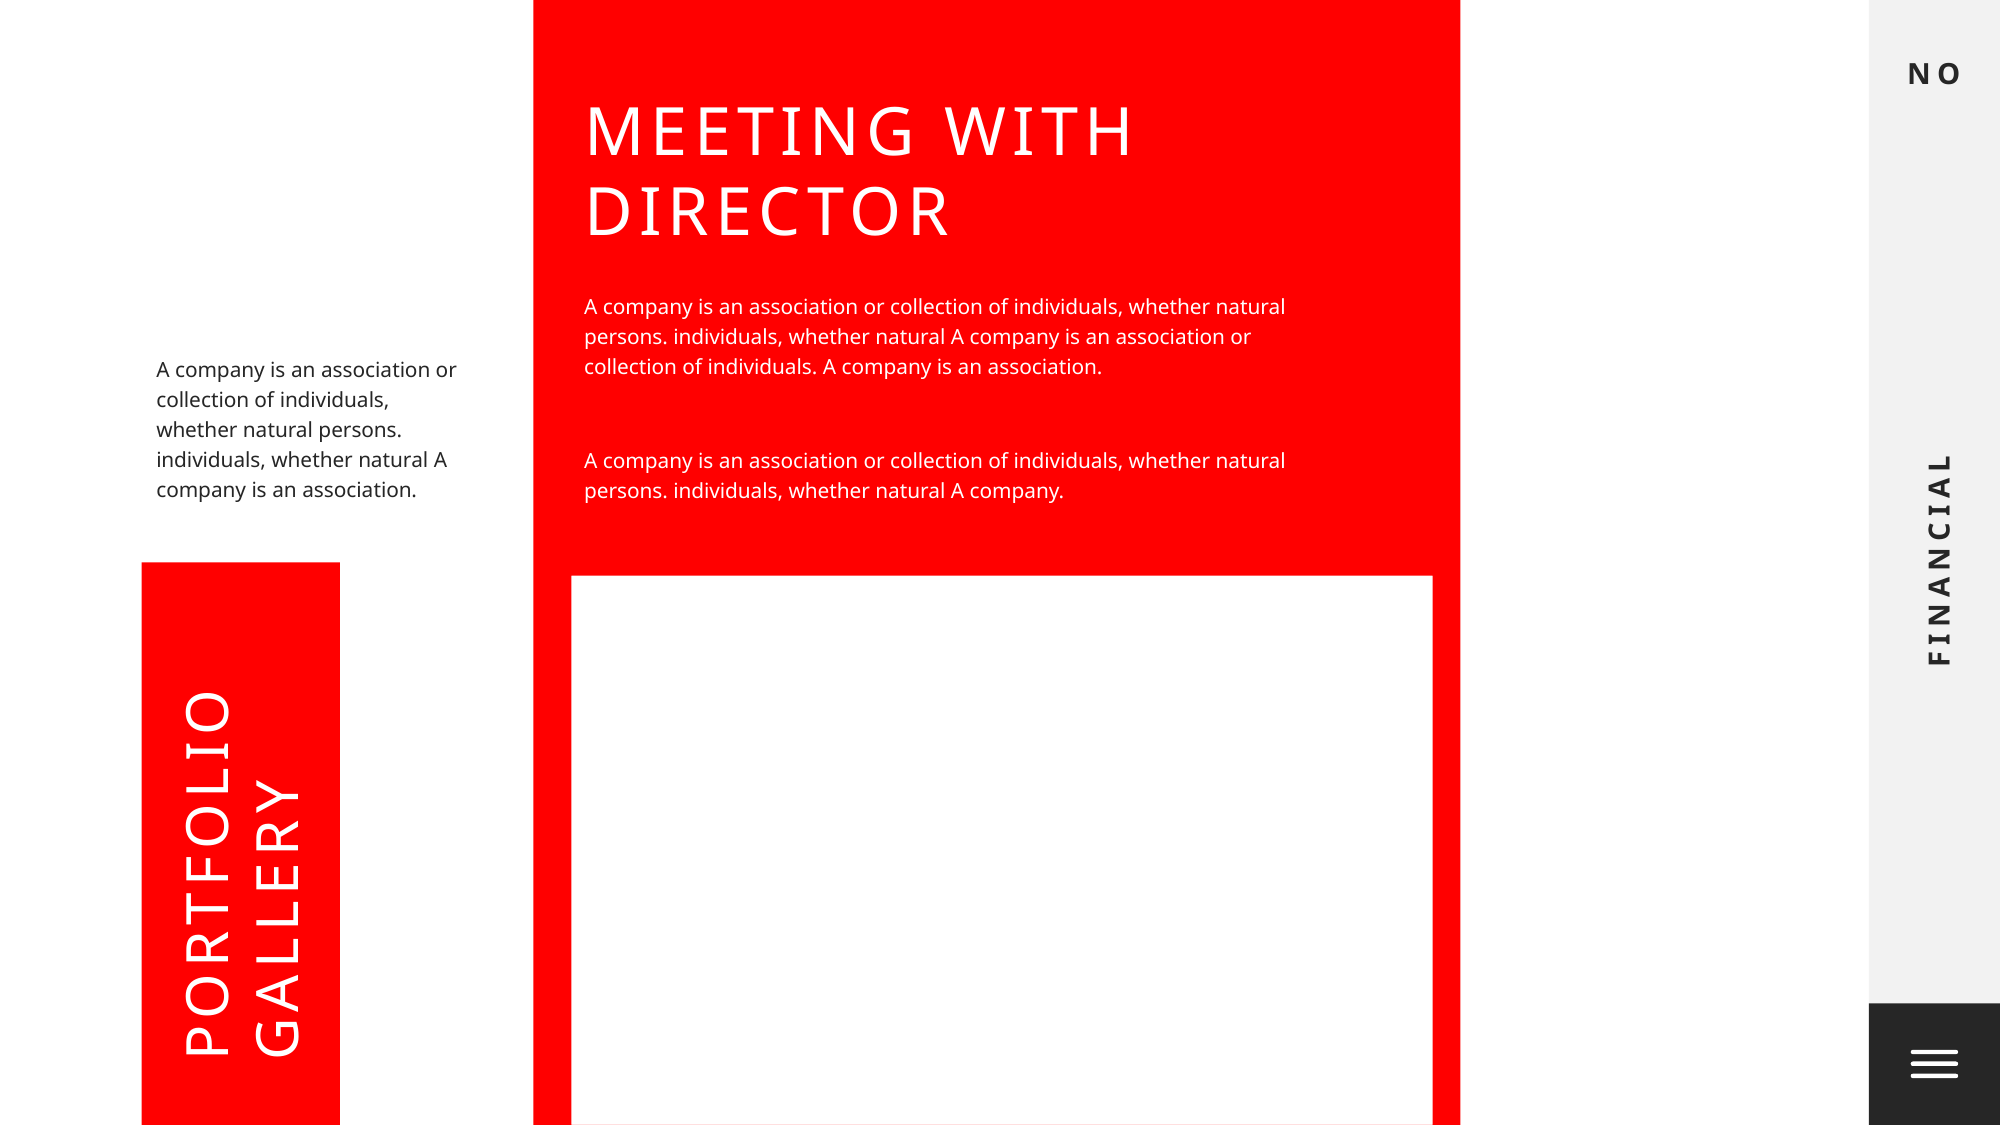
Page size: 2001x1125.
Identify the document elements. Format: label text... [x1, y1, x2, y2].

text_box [1868, 0, 2000, 1125]
text_box A company is an association or collection of individuals, whether natural persons. individuals, whether natural A company. [569, 435, 1327, 523]
text_box A company is an association or collection of individuals, whether natural persons. individuals, whether natural A company is an association or collection of individuals. A company is an association. [569, 281, 1327, 369]
text_box [141, 561, 341, 1125]
text_box A company is an association or collection of individuals, whether natural persons. individuals, whether natural A company is an association. [141, 344, 473, 432]
text_box PORTFOLIO GALLERY [162, 575, 318, 1076]
text_box MEETING WITH DIRECTOR [569, 81, 1286, 257]
text_box [532, 0, 1461, 1125]
picture [569, 575, 1431, 1125]
